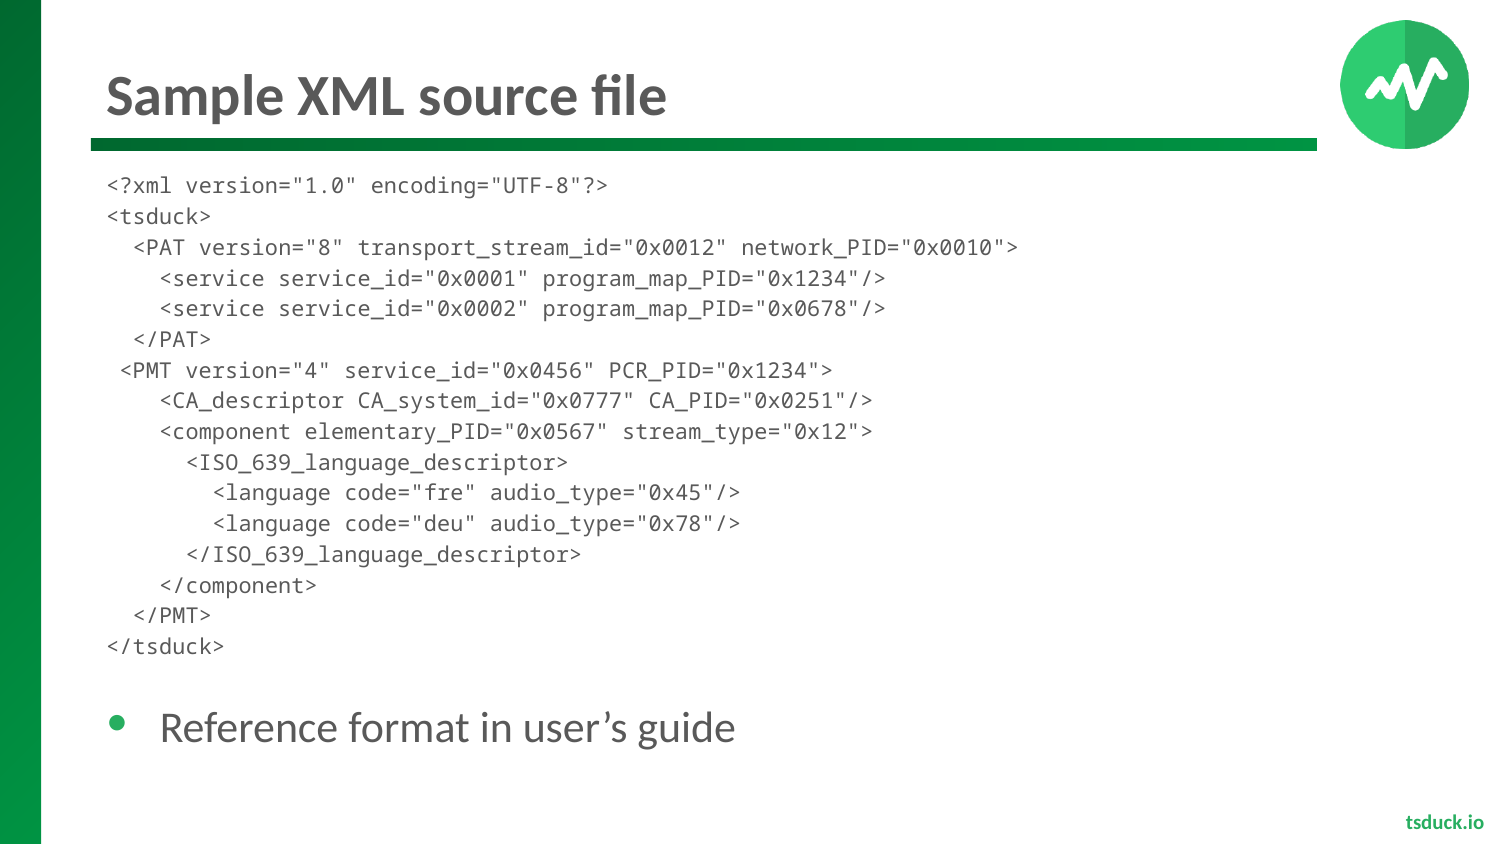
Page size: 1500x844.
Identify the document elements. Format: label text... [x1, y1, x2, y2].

list <?xml version="1.0" encoding="UTF-8"?> <tsduck> <PAT version="8" transport_stream_id="0x0012" network_PID="0x0010"> <service service_id="0x0001" program_map_PID="0x1234"/> <service service_id="0x0002" program_map_PID="0x0678"/> </PAT> <PMT version="4" service_id="0x0456" PCR_PID="0x1234"> <CA_descriptor CA_system_id="0x0777" CA_PID="0x0251"/> <component elementary_PID="0x0567" stream_type="0x12"> <ISO_639_language_descriptor> <language code="fre" audio_type="0x45"/> <language code="deu" audio_type="0x78"/> </ISO_639_language_descriptor> </component> </PMT> </tsduck> Reference format in user’s guide [91, 164, 1454, 759]
picture [1340, 20, 1469, 149]
title Sample XML source file [91, 38, 1333, 146]
